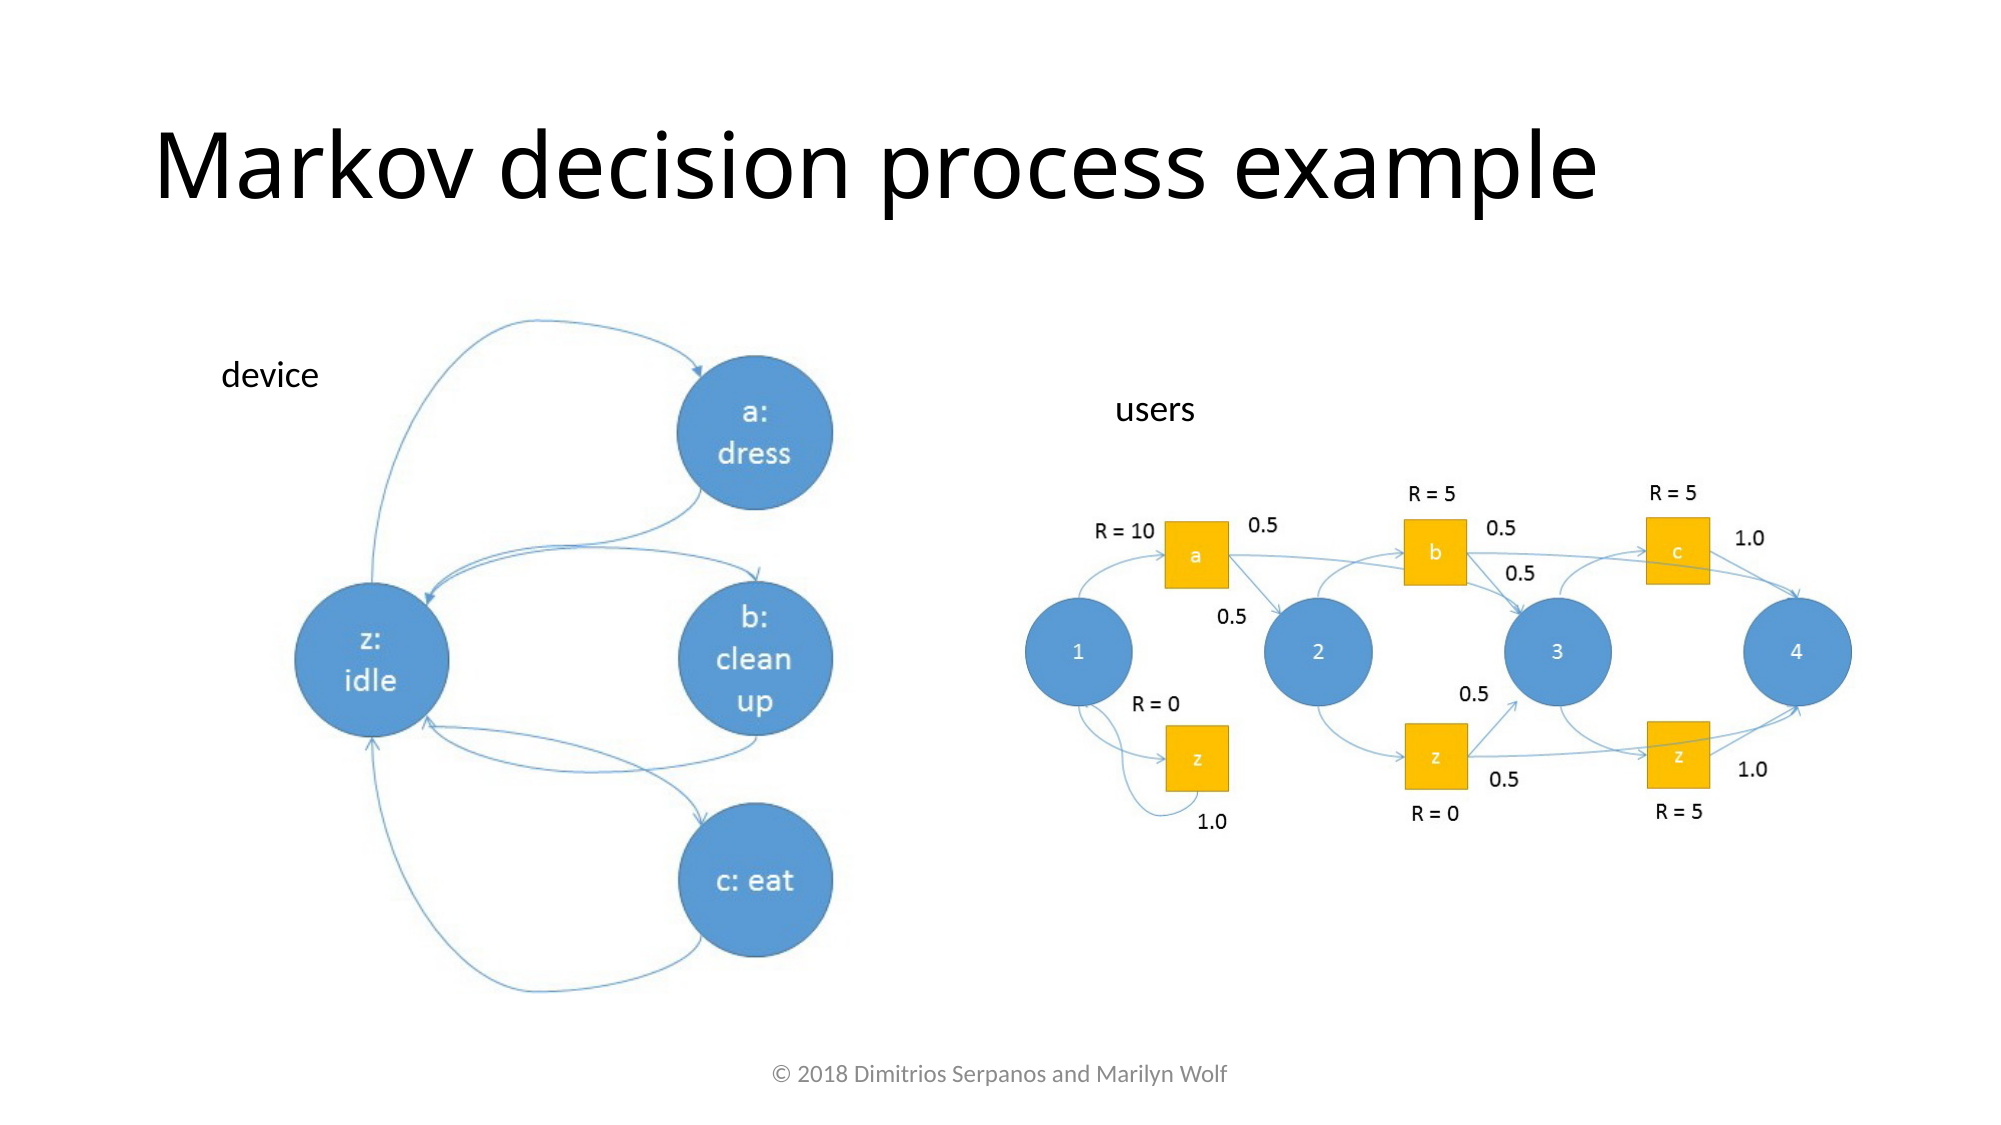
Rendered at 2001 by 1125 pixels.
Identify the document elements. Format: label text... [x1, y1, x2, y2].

footer © 2018 Dimitrios Serpanos and Marilyn Wolf [662, 1042, 1338, 1103]
text_box device [206, 342, 270, 403]
title Markov decision process example [137, 59, 1863, 278]
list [270, 299, 855, 1014]
text_box users [1100, 376, 1211, 437]
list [1012, 468, 1863, 845]
